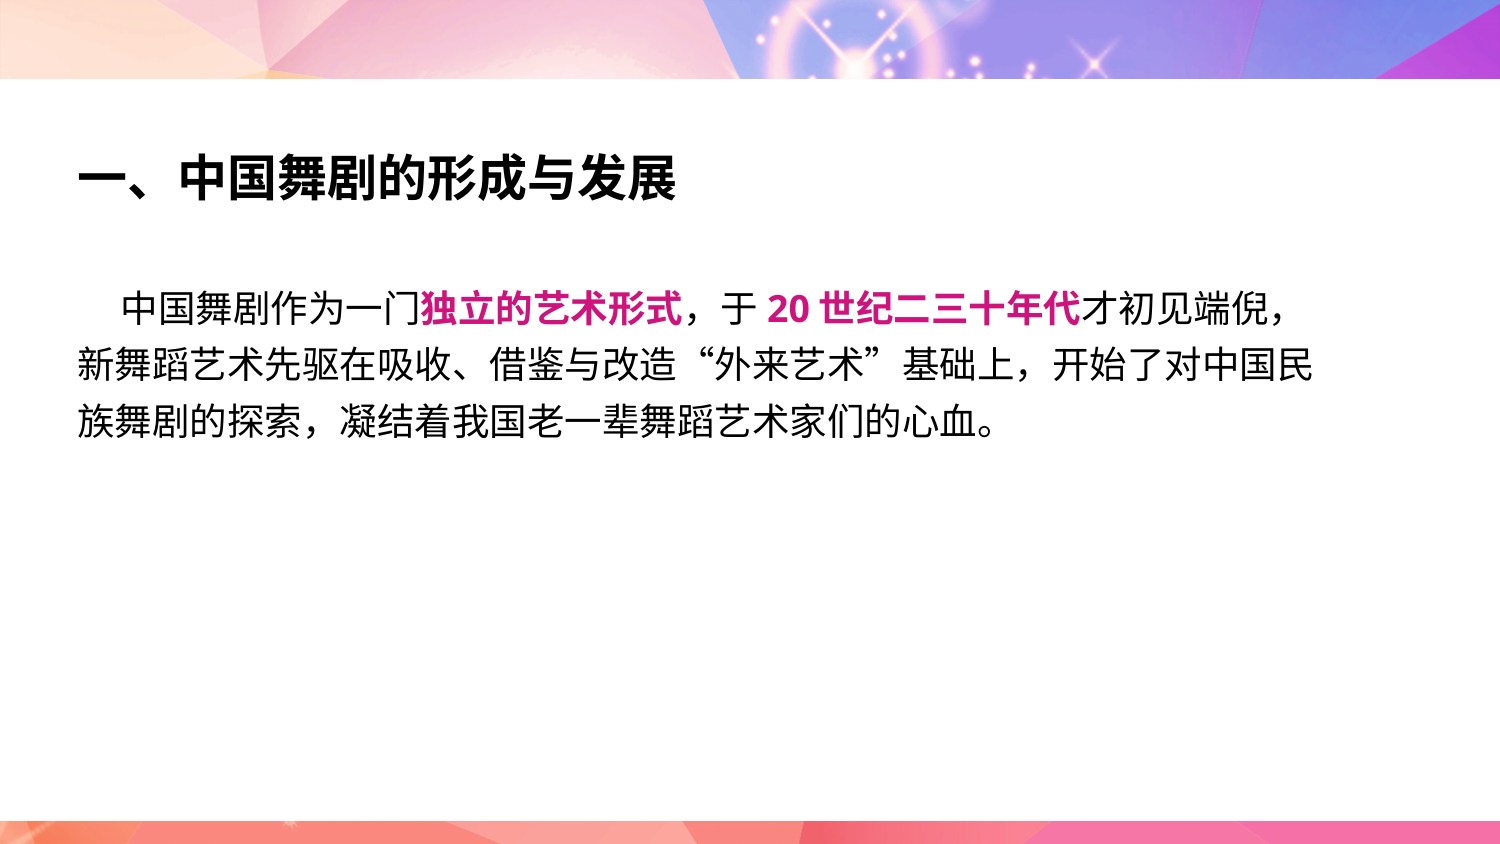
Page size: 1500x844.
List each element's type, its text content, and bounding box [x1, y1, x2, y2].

text_box 一、中国舞剧的形成与发展 中国舞剧作为一门独立的艺术形式，于20世纪二三十年代才初见端倪，新舞蹈艺术先驱在吸收、借鉴与改造“外来艺术”基础上，开始了对中国民族舞剧的探索，凝结着我国老一辈舞蹈艺术家们的心血。 [62, 139, 1357, 653]
picture [0, 821, 1500, 844]
picture [0, 0, 1500, 79]
